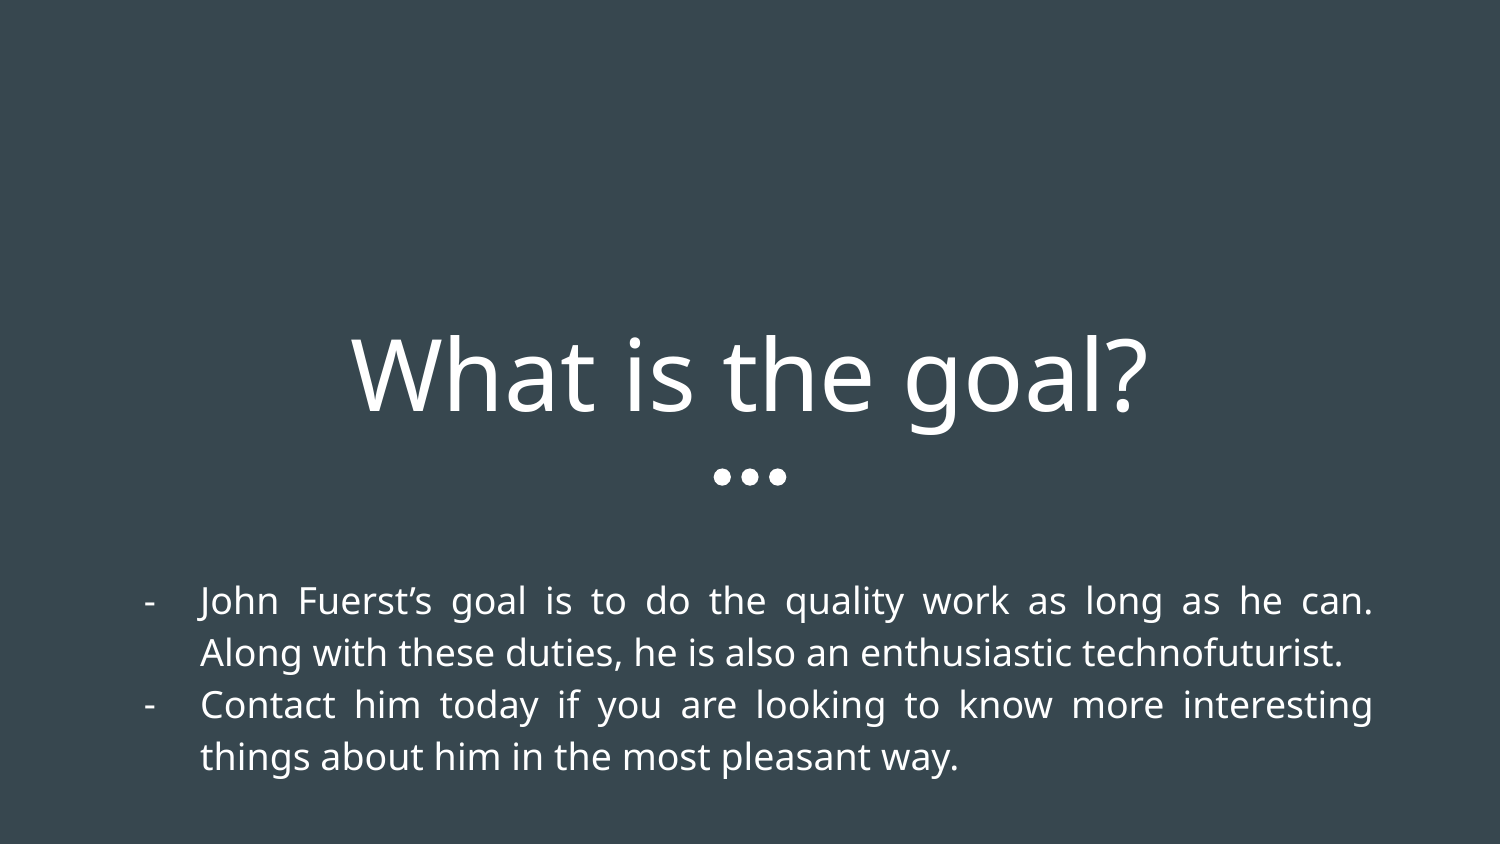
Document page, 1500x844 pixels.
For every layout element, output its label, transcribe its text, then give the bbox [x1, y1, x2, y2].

title What is the goal? [110, 162, 1390, 447]
subtitle John Fuerst’s goal is to do the quality work as long as he can. Along with these duties, he is also an enthusiastic technofuturist. Contact him today if you are looking to know more interesting things about him in the most pleasant way. [110, 520, 1390, 828]
